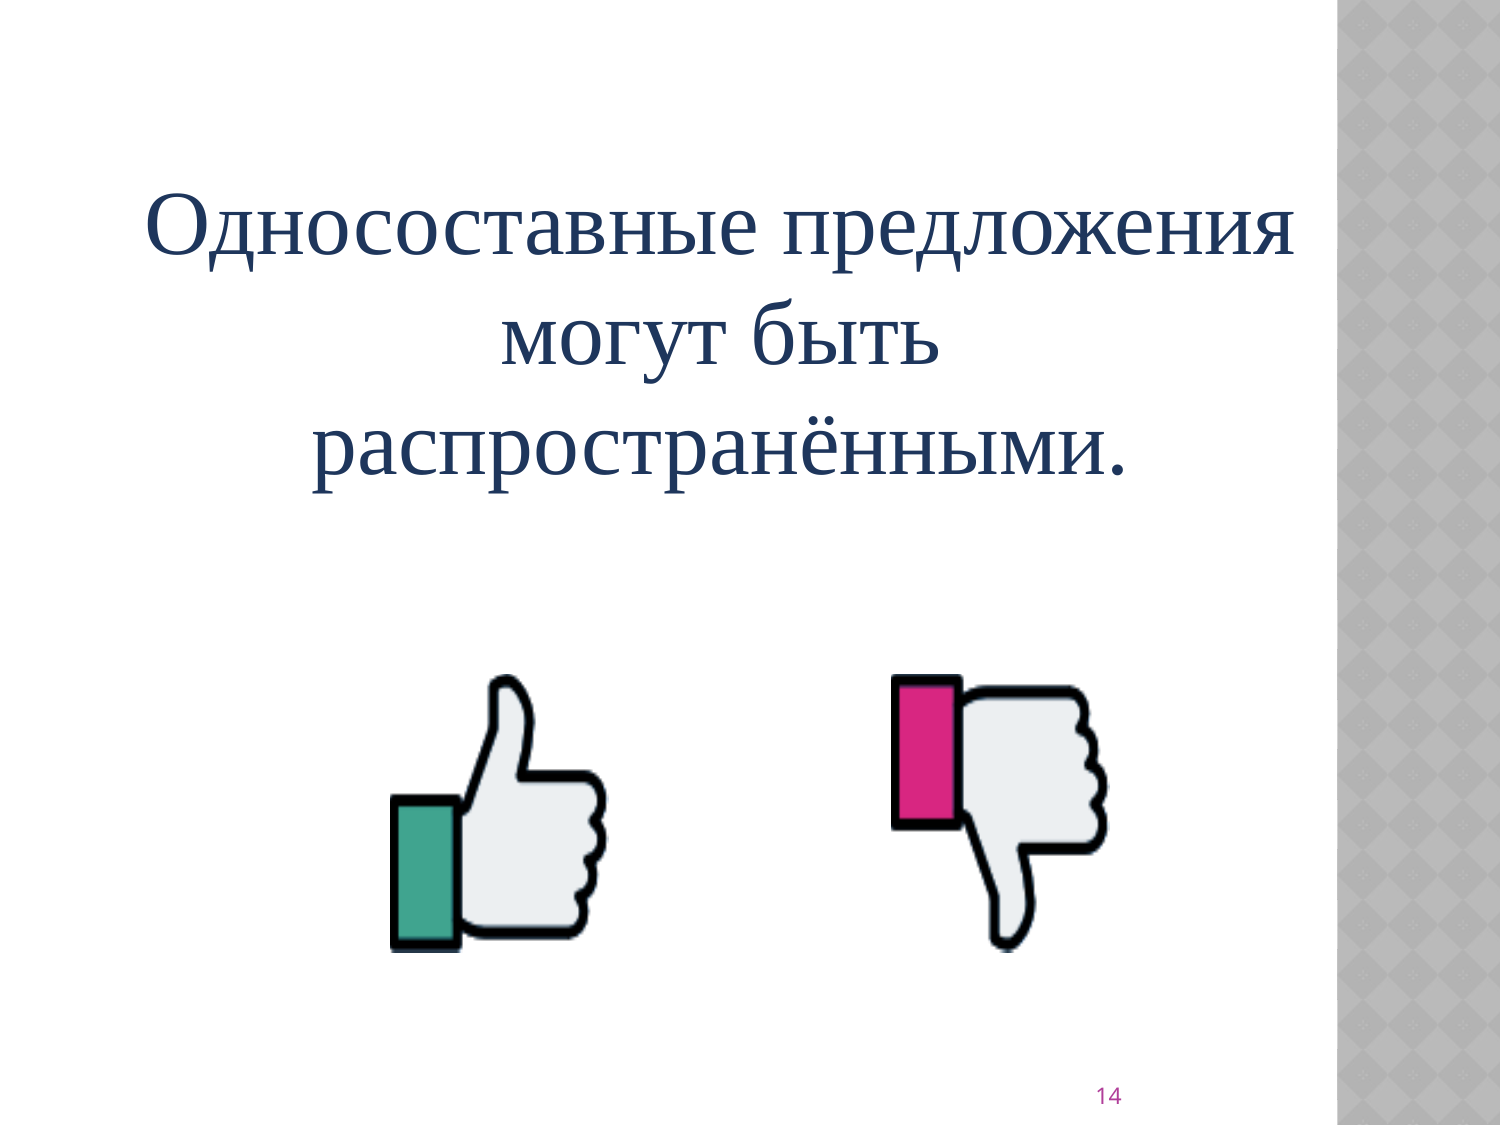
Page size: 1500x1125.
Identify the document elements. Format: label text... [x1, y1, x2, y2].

text_box Односоставные предложения могут быть распространёнными. [109, 155, 1333, 501]
slide_number 14 [1025, 1075, 1122, 1113]
picture [891, 674, 1110, 953]
picture [390, 674, 609, 953]
